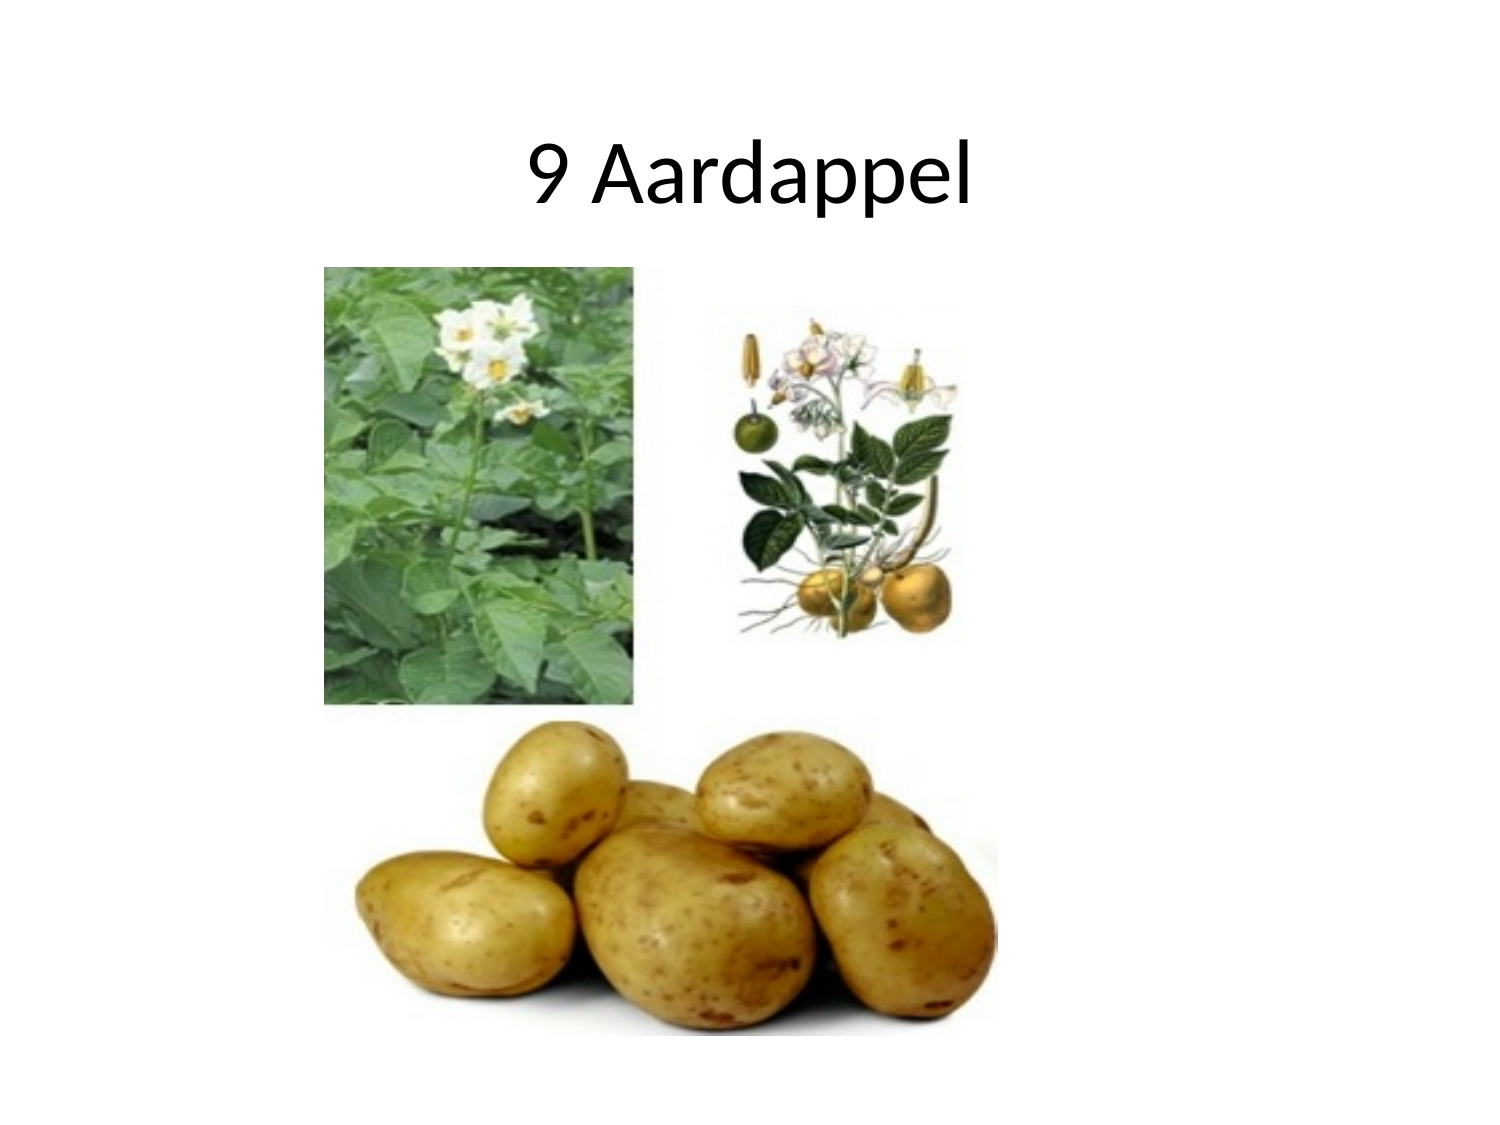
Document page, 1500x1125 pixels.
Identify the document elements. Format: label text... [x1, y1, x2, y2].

picture [324, 266, 999, 1037]
title 9 Aardappel [112, 78, 1388, 256]
